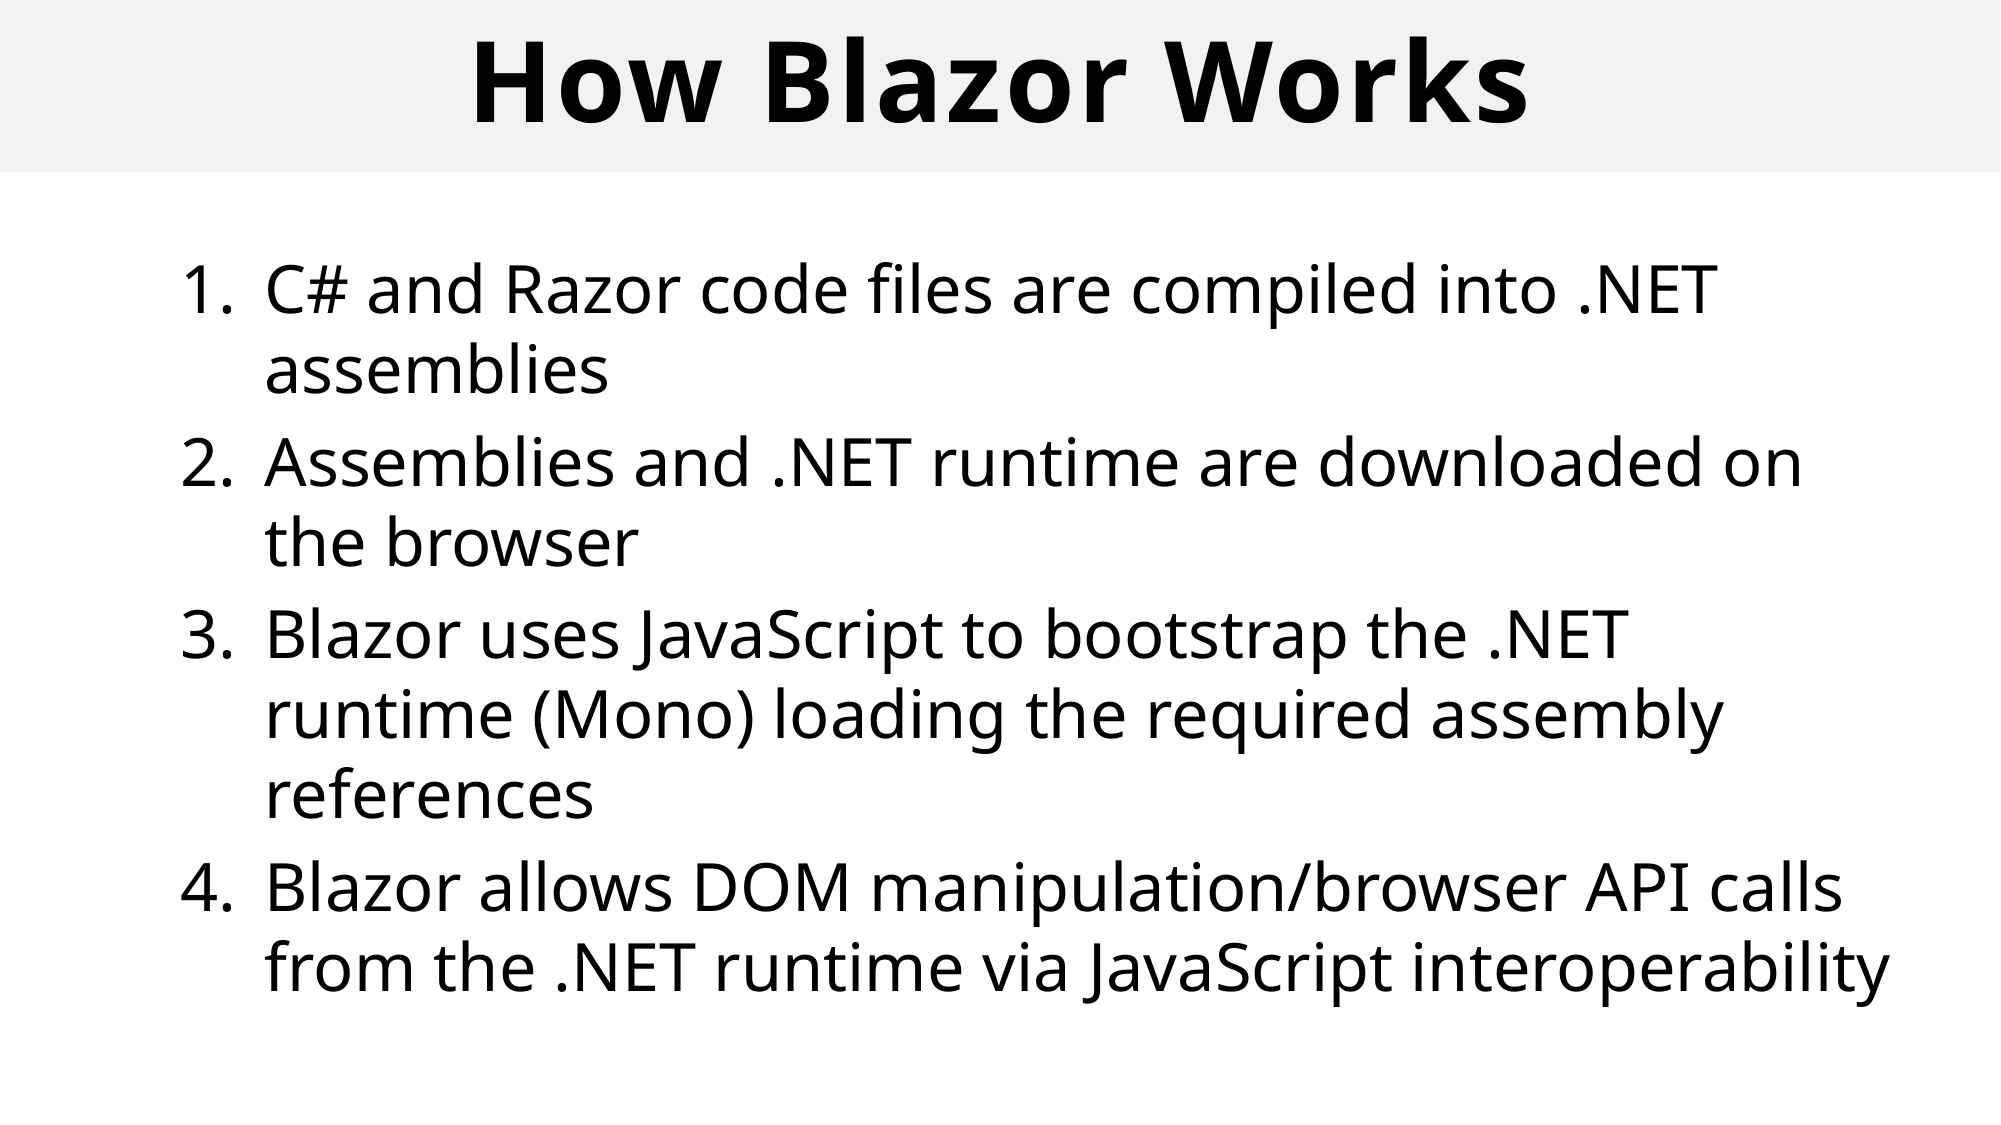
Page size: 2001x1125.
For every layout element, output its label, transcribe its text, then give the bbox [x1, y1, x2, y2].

text_box C# and Razor code files are compiled into .NET assemblies Assemblies and .NET runtime are downloaded on the browser Blazor uses JavaScript to bootstrap the .NET runtime (Mono) loading the required assembly references Blazor allows DOM manipulation/browser API calls from the .NET runtime via JavaScript interoperability [0, 172, 2000, 1080]
title How Blazor Works [0, 0, 2000, 172]
